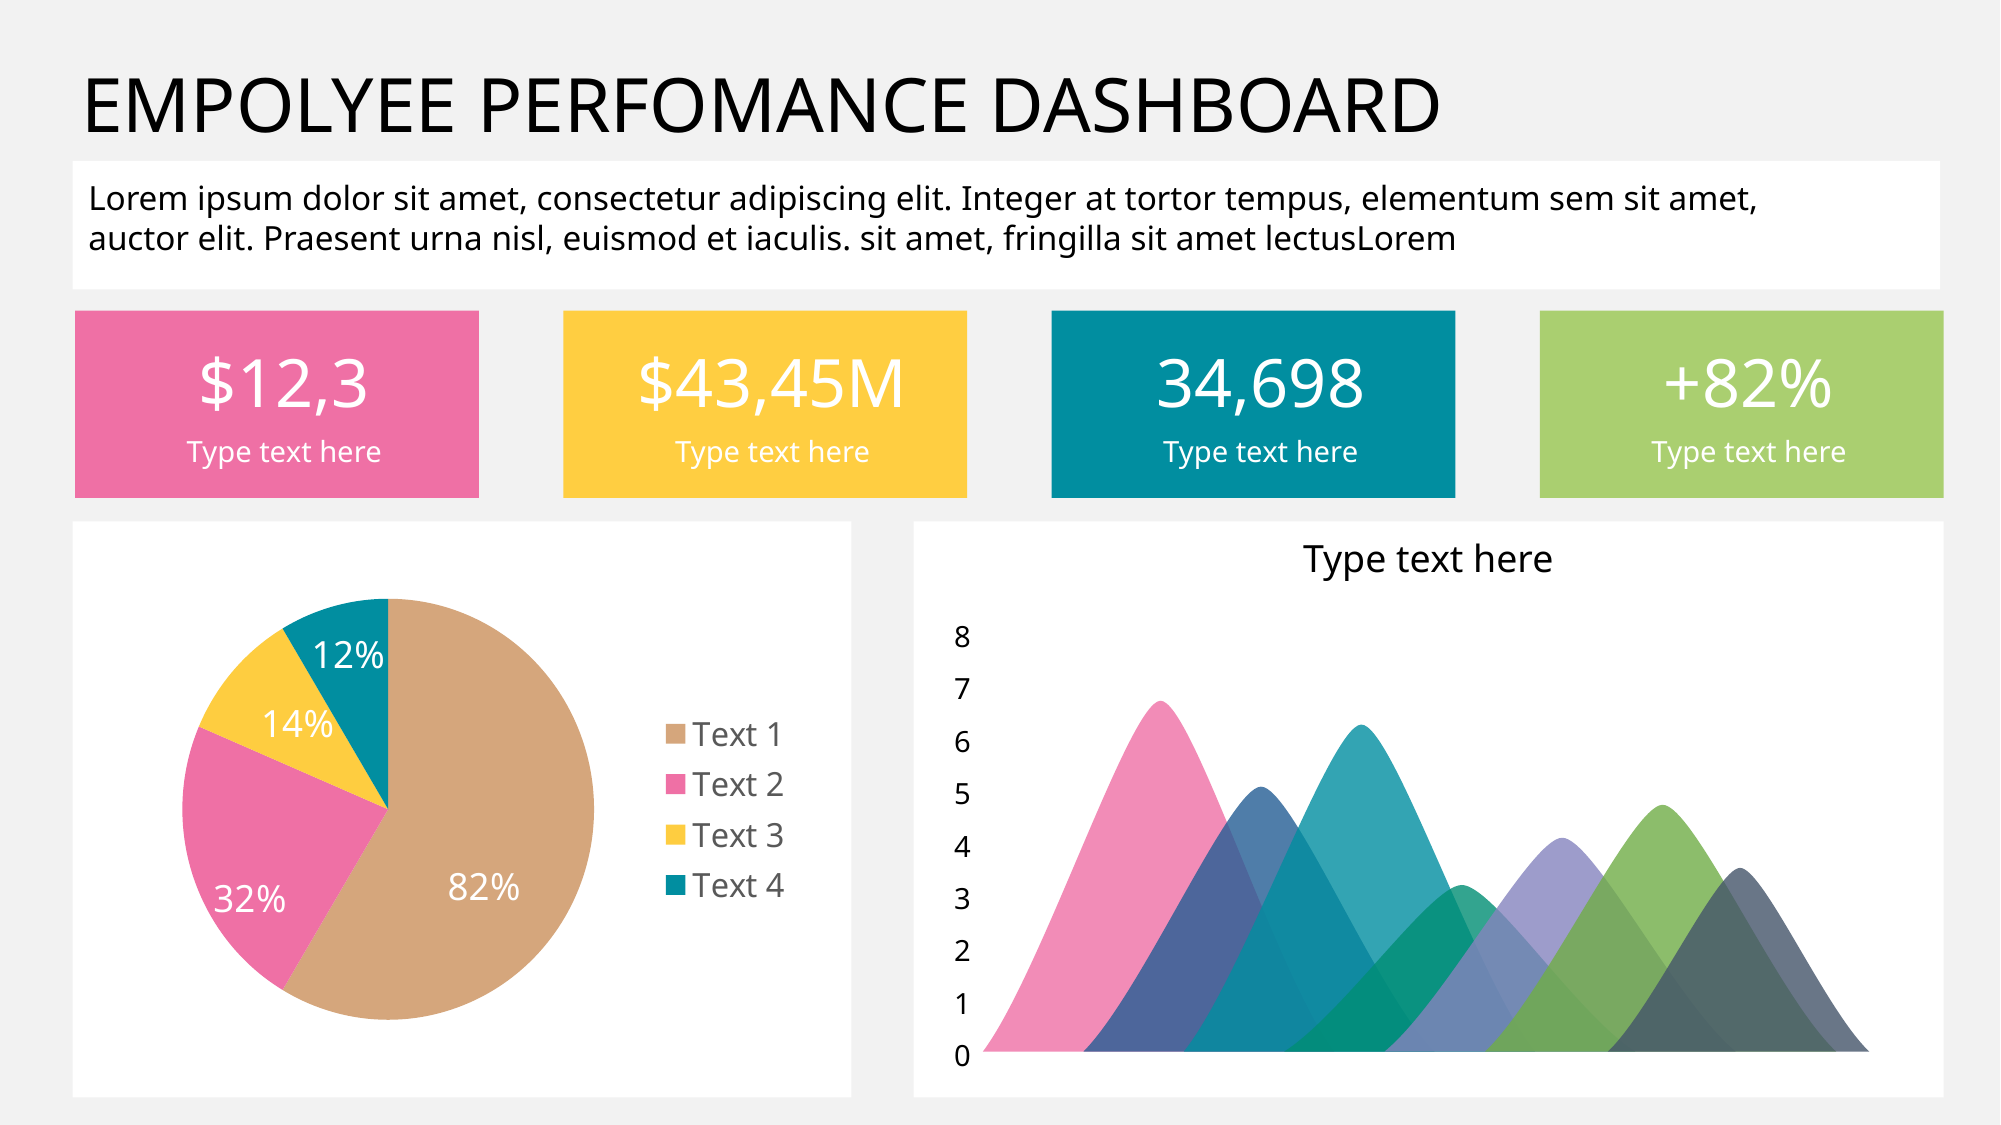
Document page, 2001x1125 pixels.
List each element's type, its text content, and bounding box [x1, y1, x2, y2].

text_box Type text here [1288, 528, 1569, 588]
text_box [939, 593, 1870, 1086]
text_box $12,3 Type text here [74, 310, 480, 499]
text_box [72, 160, 1941, 290]
text_box $43,45M Type text here [562, 310, 968, 499]
title EMPOLYEE PERFOMANCE DASHBOARD [66, 0, 1944, 218]
text_box 34,698 Type text here [1051, 310, 1456, 499]
chart [110, 521, 808, 1098]
text_box [72, 520, 852, 1099]
text_box Lorem ipsum dolor sit amet, consectetur adipiscing elit. Integer at tortor tempus, elementum sem sit amet, auctor elit. Praesent urna nisl, euismod et iaculis. sit amet, fringilla sit amet lectusLorem [73, 170, 1861, 265]
text_box +82% Type text here [1539, 310, 1945, 499]
text_box [913, 520, 1945, 1099]
